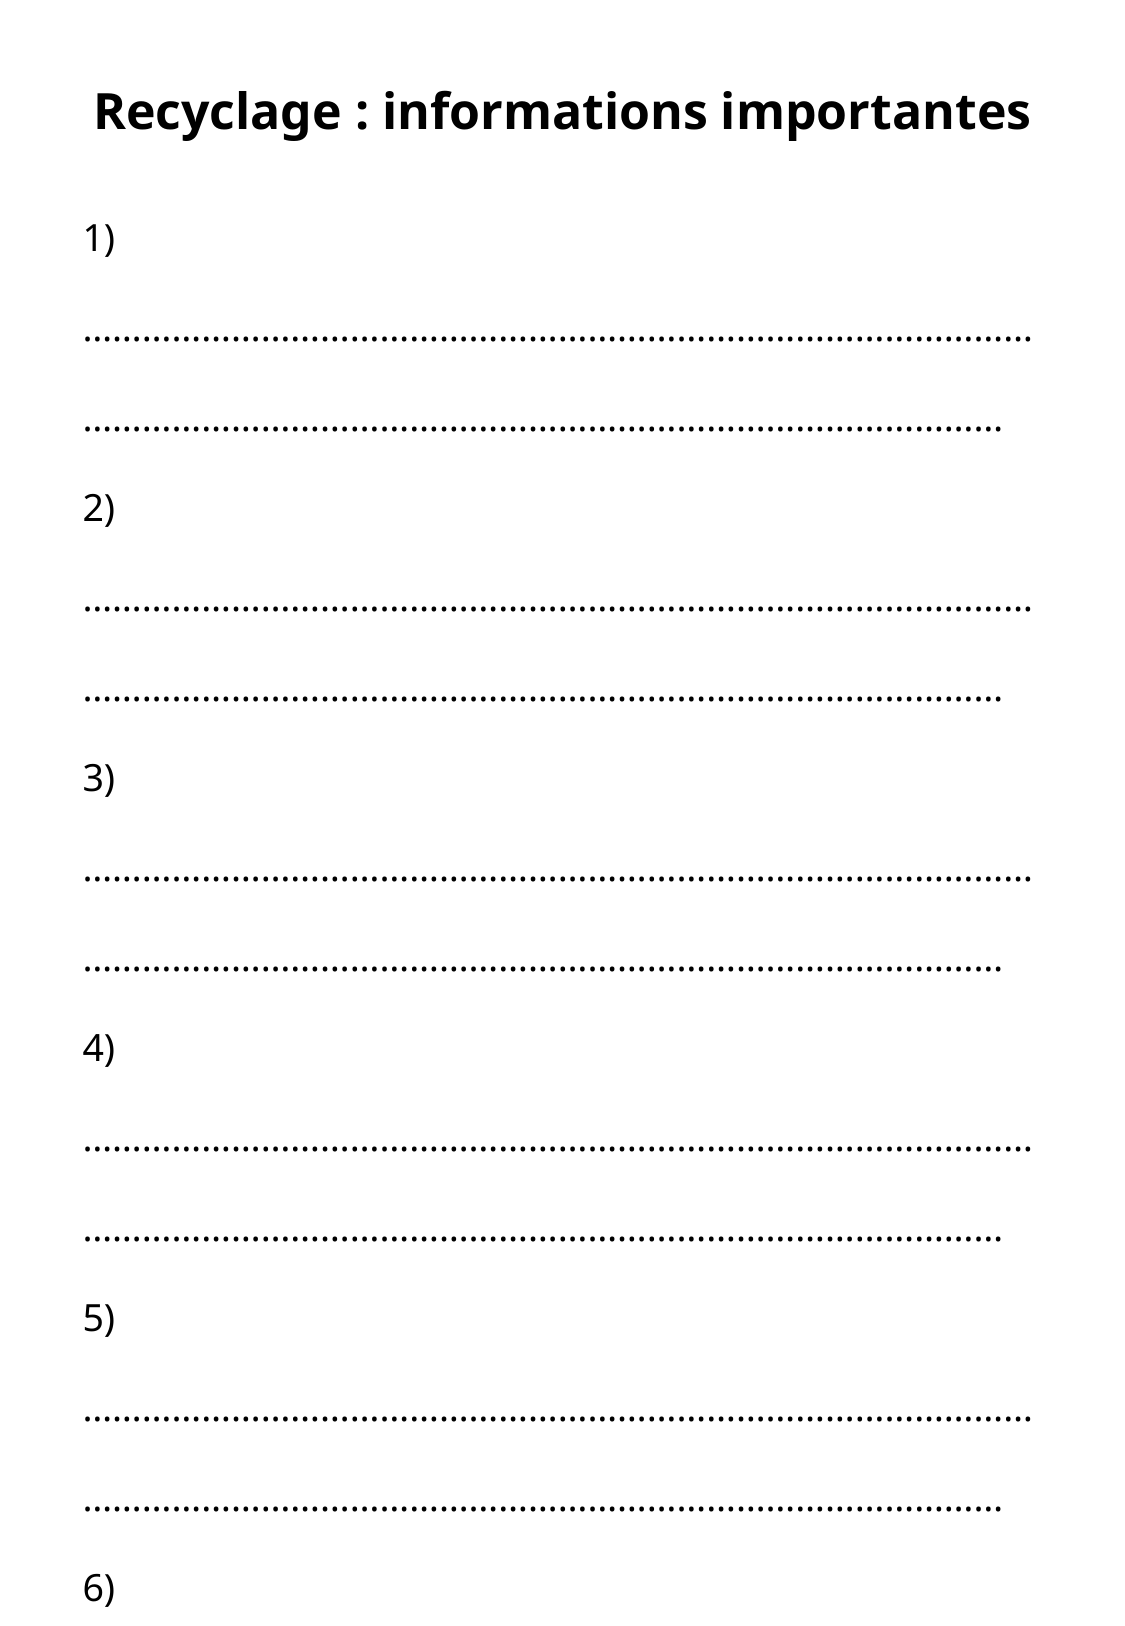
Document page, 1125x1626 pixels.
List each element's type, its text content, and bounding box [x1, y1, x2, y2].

text_box Recyclage : informations importantes 1) ……………………………………………………………………………………………………………………………………………………………………… 2) ……………………………………………………………………………………………………………………………………………………………………… 3) ……………………………………………………………………………………………………………………………………………………………………… 4) ……………………………………………………………………………………………………………………………………………………………………… 5) ……………………………………………………………………………………………………………………………………………………………………… 6) ……………………………………………………………………………………………………………………………………………………………………… 7) ……………………………………………………………………………………………………………………………………………………………………… Recyclage : informations importantes ……………………………………………………………………………………………………………………………………………………………………………… ……………………………………………………………………………………………………………………………………………………………………………… ……………………………………………………………………………………………………………………………………………………………………………… ……………………………………………………………………………………………………………………………………………………………………………… ……………………………………………………………………………………………………………………………………………………………………………… ……………………………………………………………………………………………………………………………………………………………………………… ……………………………………………………………………………………………………………………………………………………………………………… [67, 42, 1058, 1625]
